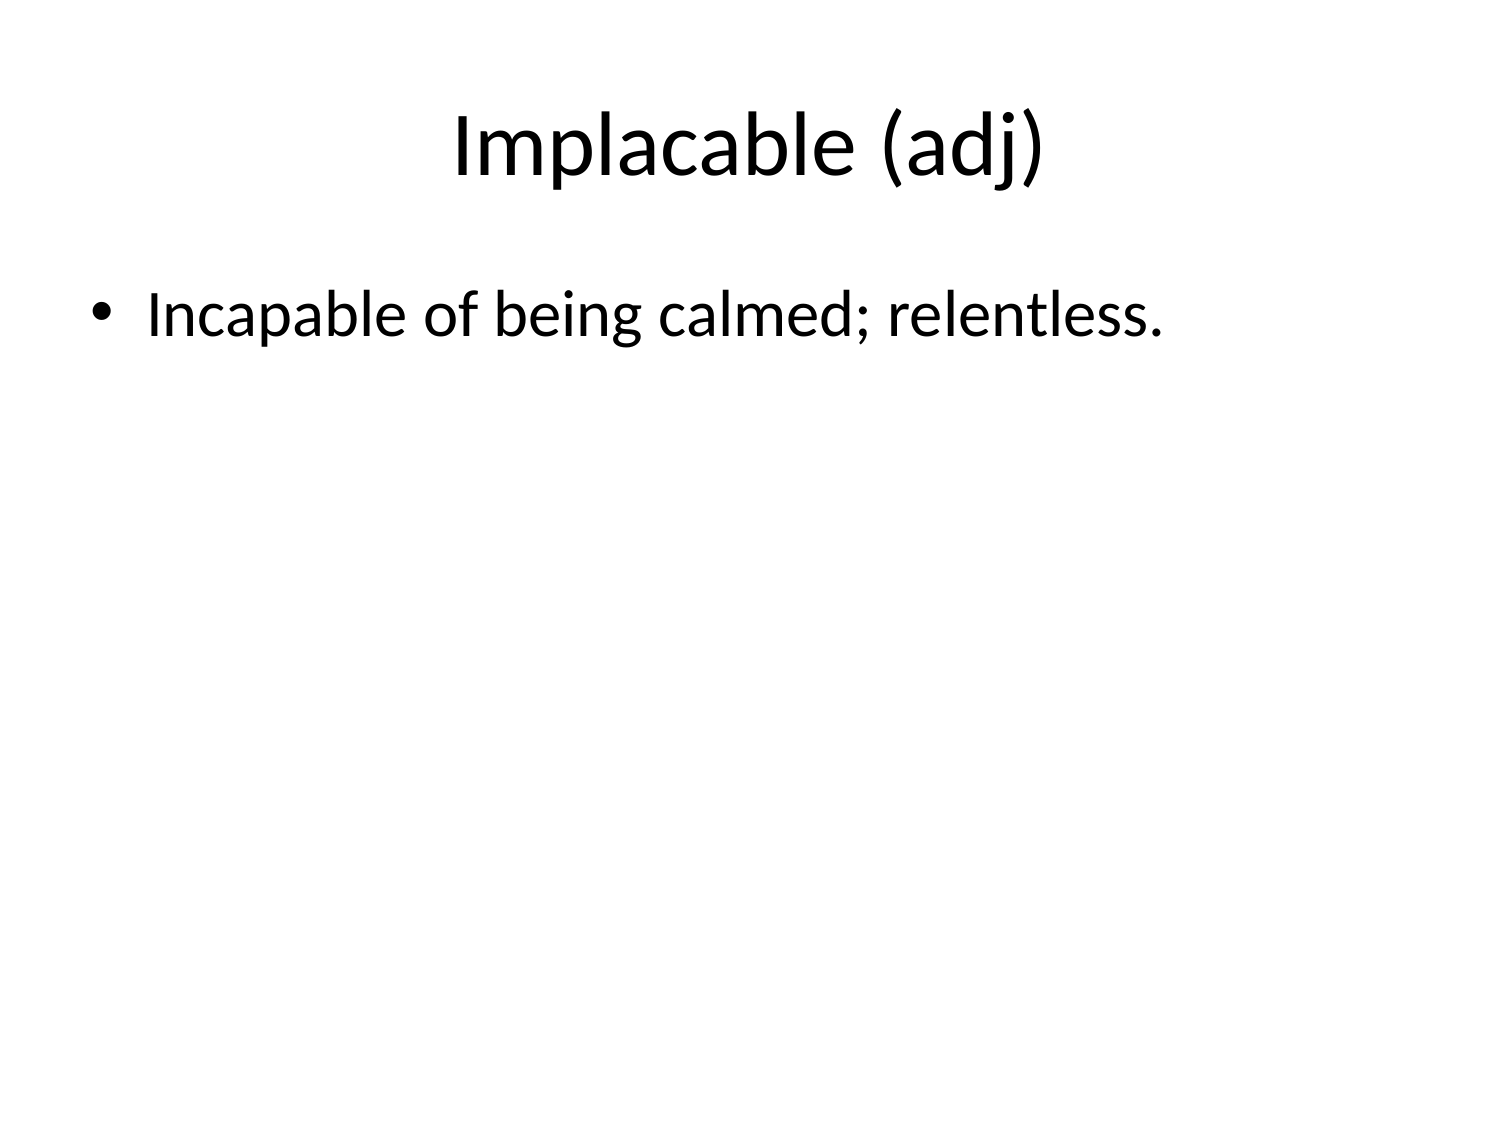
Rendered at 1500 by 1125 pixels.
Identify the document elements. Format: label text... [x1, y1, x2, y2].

list Incapable of being calmed; relentless. [75, 262, 1425, 1005]
title Implacable (adj) [75, 45, 1425, 233]
